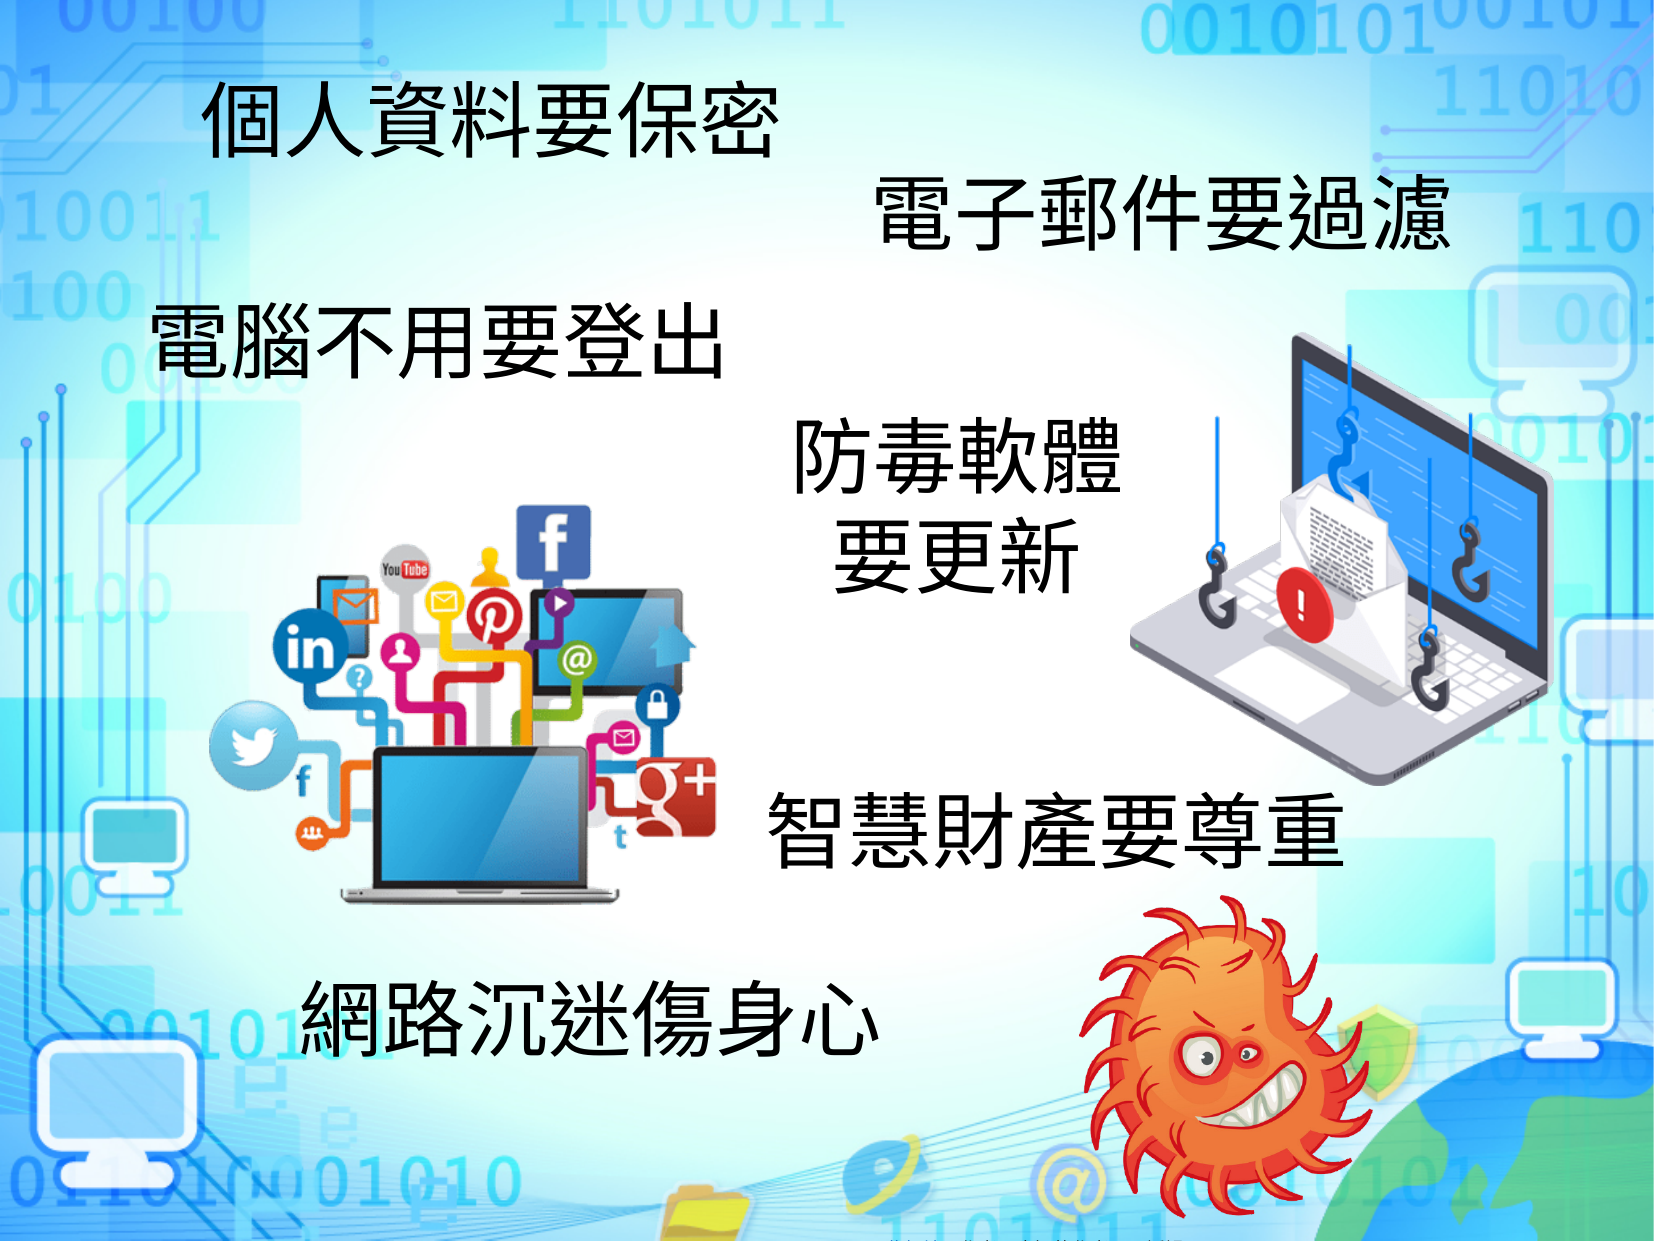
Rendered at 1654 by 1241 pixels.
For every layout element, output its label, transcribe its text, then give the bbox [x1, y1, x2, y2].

text_box 防毒軟體 要更新 [775, 396, 1130, 611]
text_box 智慧財產要尊重 [750, 771, 1364, 887]
text_box 個人資料要保密 [185, 60, 798, 175]
text_box 電子郵件要過濾 [855, 154, 1469, 269]
text_box 網路沉迷傷身心 [283, 959, 897, 1075]
text_box 此相片 (作者: 未知的作者) 已透過 CC BY-NC 授權 [870, 1230, 1210, 1241]
text_box 電腦不用要登出 [131, 281, 745, 397]
picture [0, 0, 1654, 1241]
